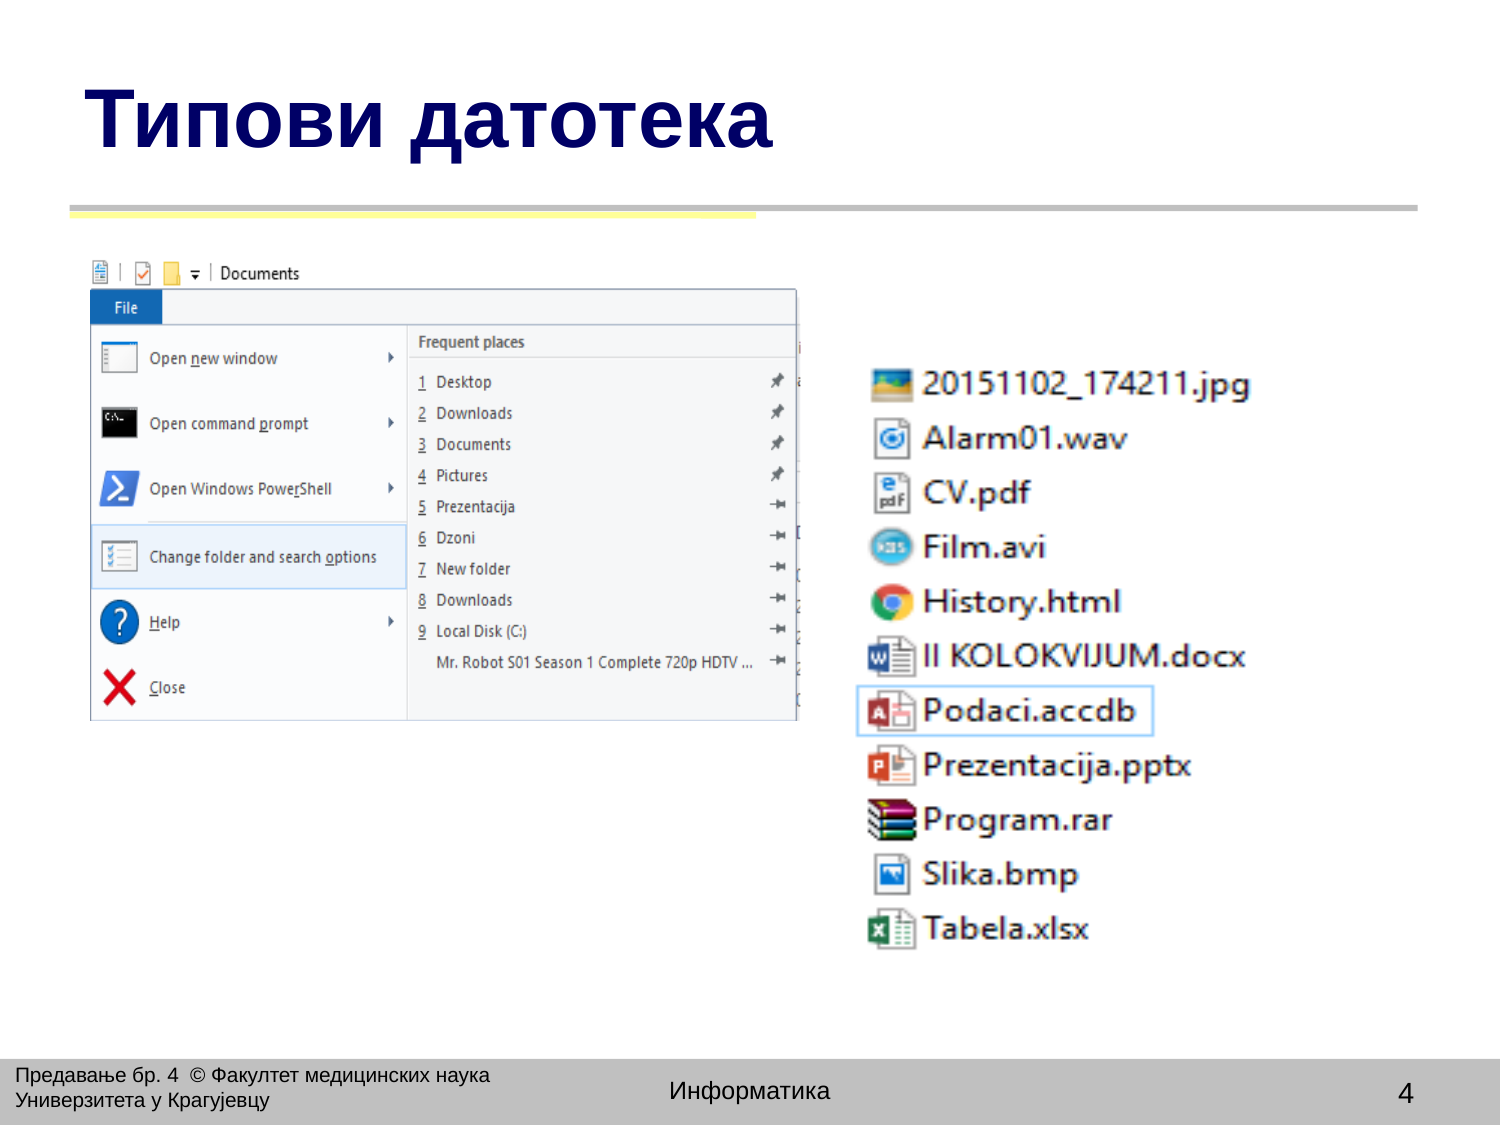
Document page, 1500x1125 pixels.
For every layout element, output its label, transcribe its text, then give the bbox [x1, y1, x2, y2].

picture [89, 255, 801, 721]
slide_number Предавање бр. 4 © Факултет медицинских наука Универзитета у Крагујевцу [0, 1053, 602, 1108]
title Типови датотека [69, 19, 1426, 208]
footer Информатика [512, 1066, 988, 1125]
picture [838, 345, 1301, 972]
slide_number 4 [1079, 1066, 1430, 1125]
